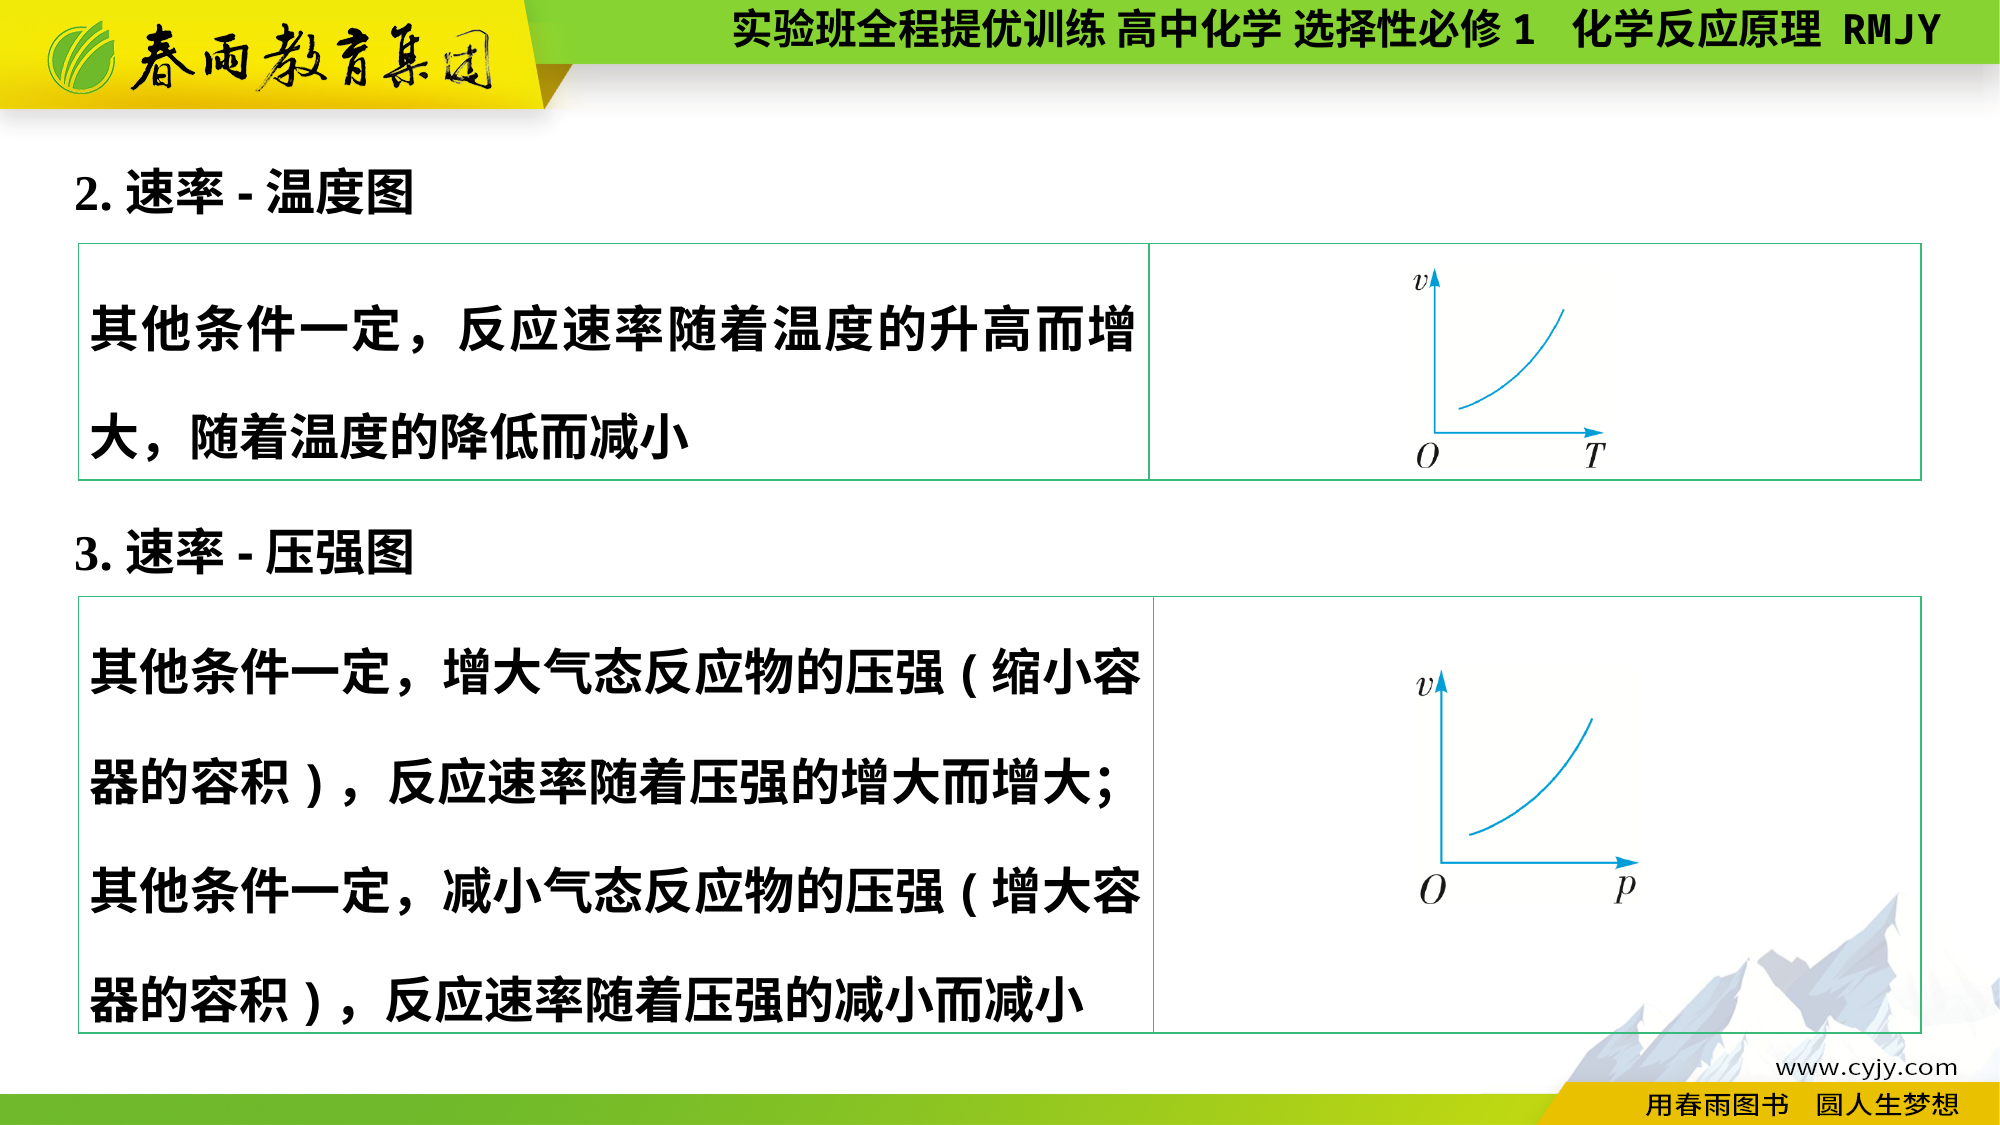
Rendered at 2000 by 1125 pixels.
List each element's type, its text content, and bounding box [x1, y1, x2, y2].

table_header 其他条件一定，增大气态反应物的压强(缩小容器的容积)，反应速率随着压强的增大而增大；其他条件一定，减小气态反应物的压强(增大容器的容积)，反应速率随着压强的减小而减小 [79, 597, 1153, 1032]
list 2.速率-温度图 3.速率-压强图 [59, 122, 1944, 592]
table_header [1150, 244, 1920, 479]
picture [0, 0, 2000, 1125]
table_header 其他条件一定，反应速率随着温度的升高而增大，随着温度的降低而减小 [79, 244, 1148, 479]
table_header [1154, 597, 1920, 1032]
